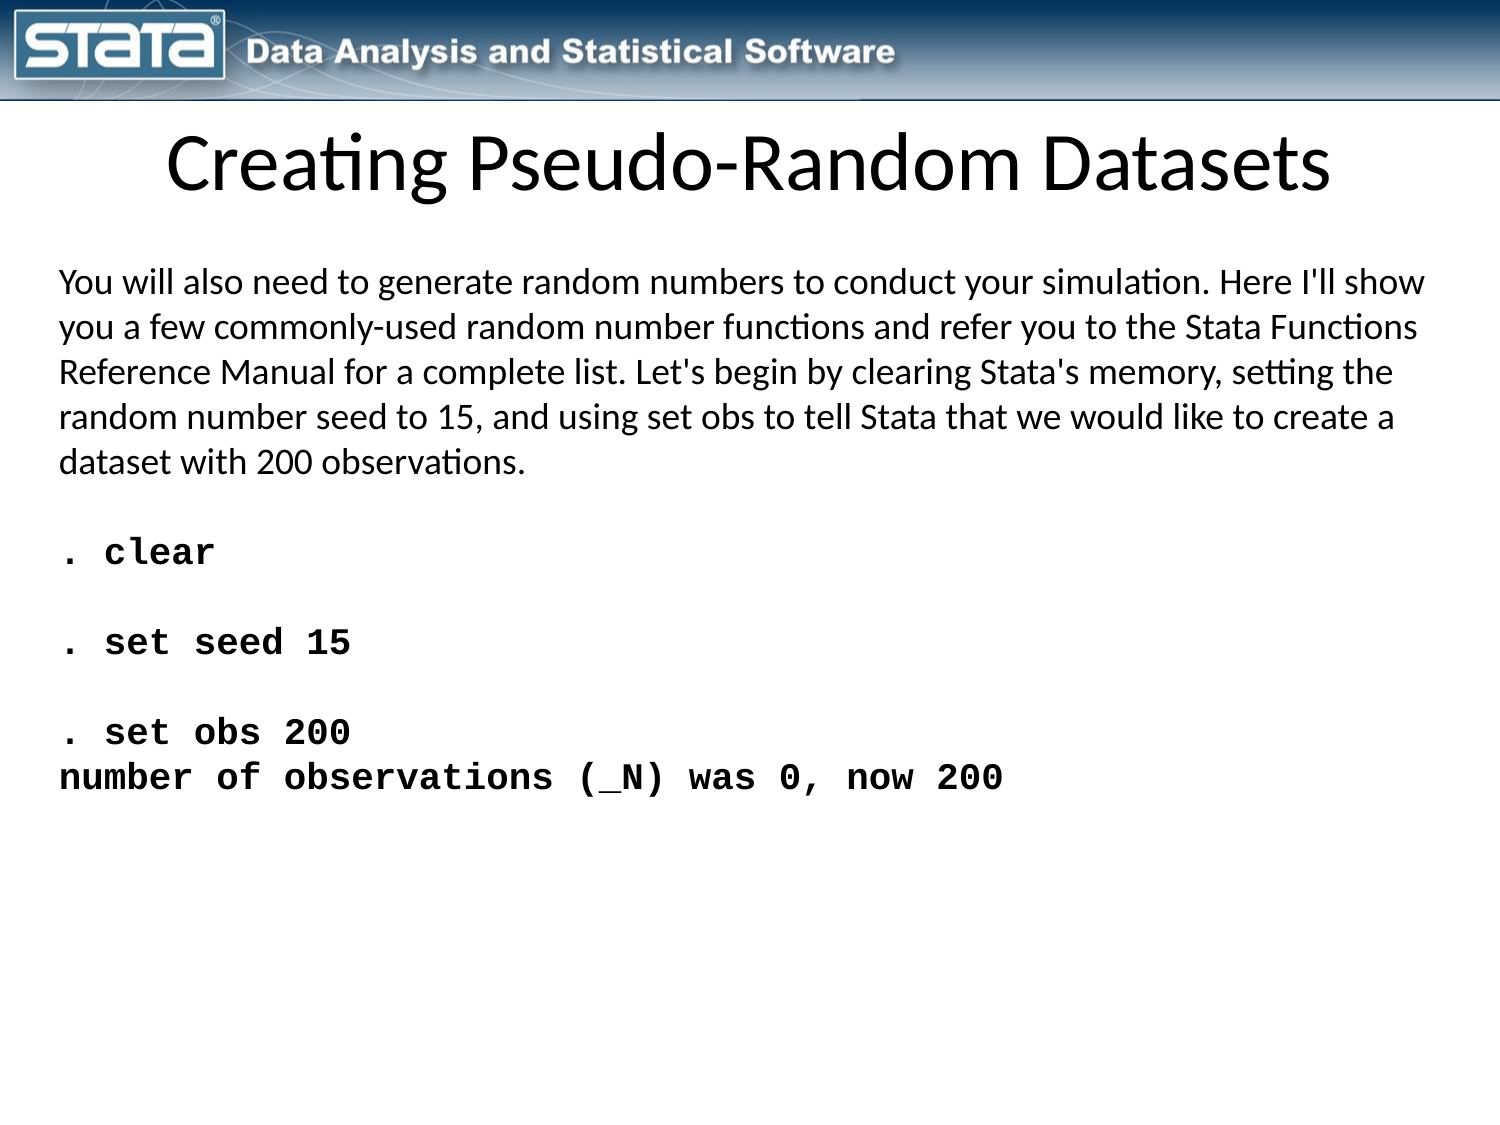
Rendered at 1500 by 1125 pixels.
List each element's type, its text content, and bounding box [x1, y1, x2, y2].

picture [0, 0, 1500, 99]
list You will also need to generate random numbers to conduct your simulation. Here I'll show you a few commonly-used random number functions and refer you to the Stata Functions Reference Manual for a complete list. Let's begin by clearing Stata's memory, setting the random number seed to 15, and using set obs to tell Stata that we would like to create a dataset with 200 observations. . clear . set seed 15 . set obs 200 number of observations (_N) was 0, now 200 [43, 249, 1457, 1063]
text_box Creating Pseudo-Random Datasets [0, 99, 1500, 215]
